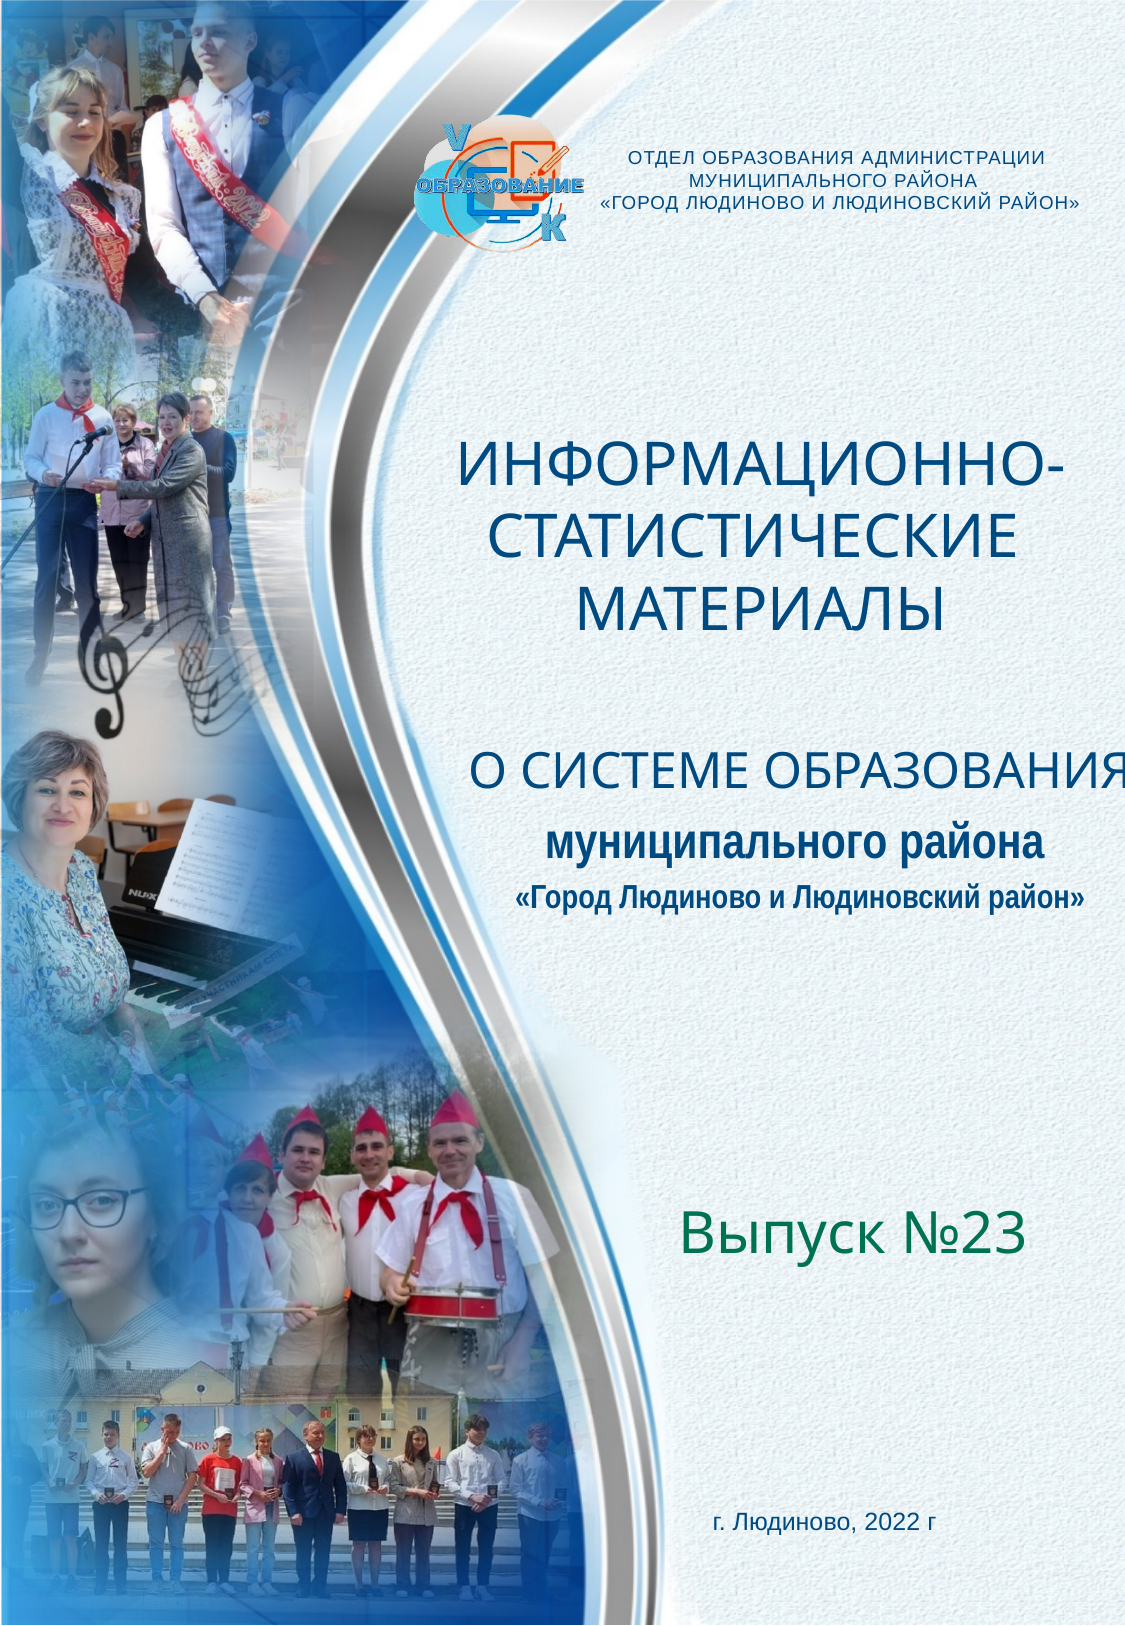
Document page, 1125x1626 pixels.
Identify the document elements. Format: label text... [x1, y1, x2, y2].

text_box г. Людиново, 2022 г [632, 1495, 1125, 1544]
picture [0, 0, 1125, 1625]
title ОТДЕЛ ОБРАЗОВАНИЯ АДМИНИСТРАЦИИ МУНИЦИПАЛЬНОГО РАЙОНА «ГОРОД ЛЮДИНОВО И ЛЮДИНОВСКИЙ РАЙОН» [607, 112, 1103, 222]
